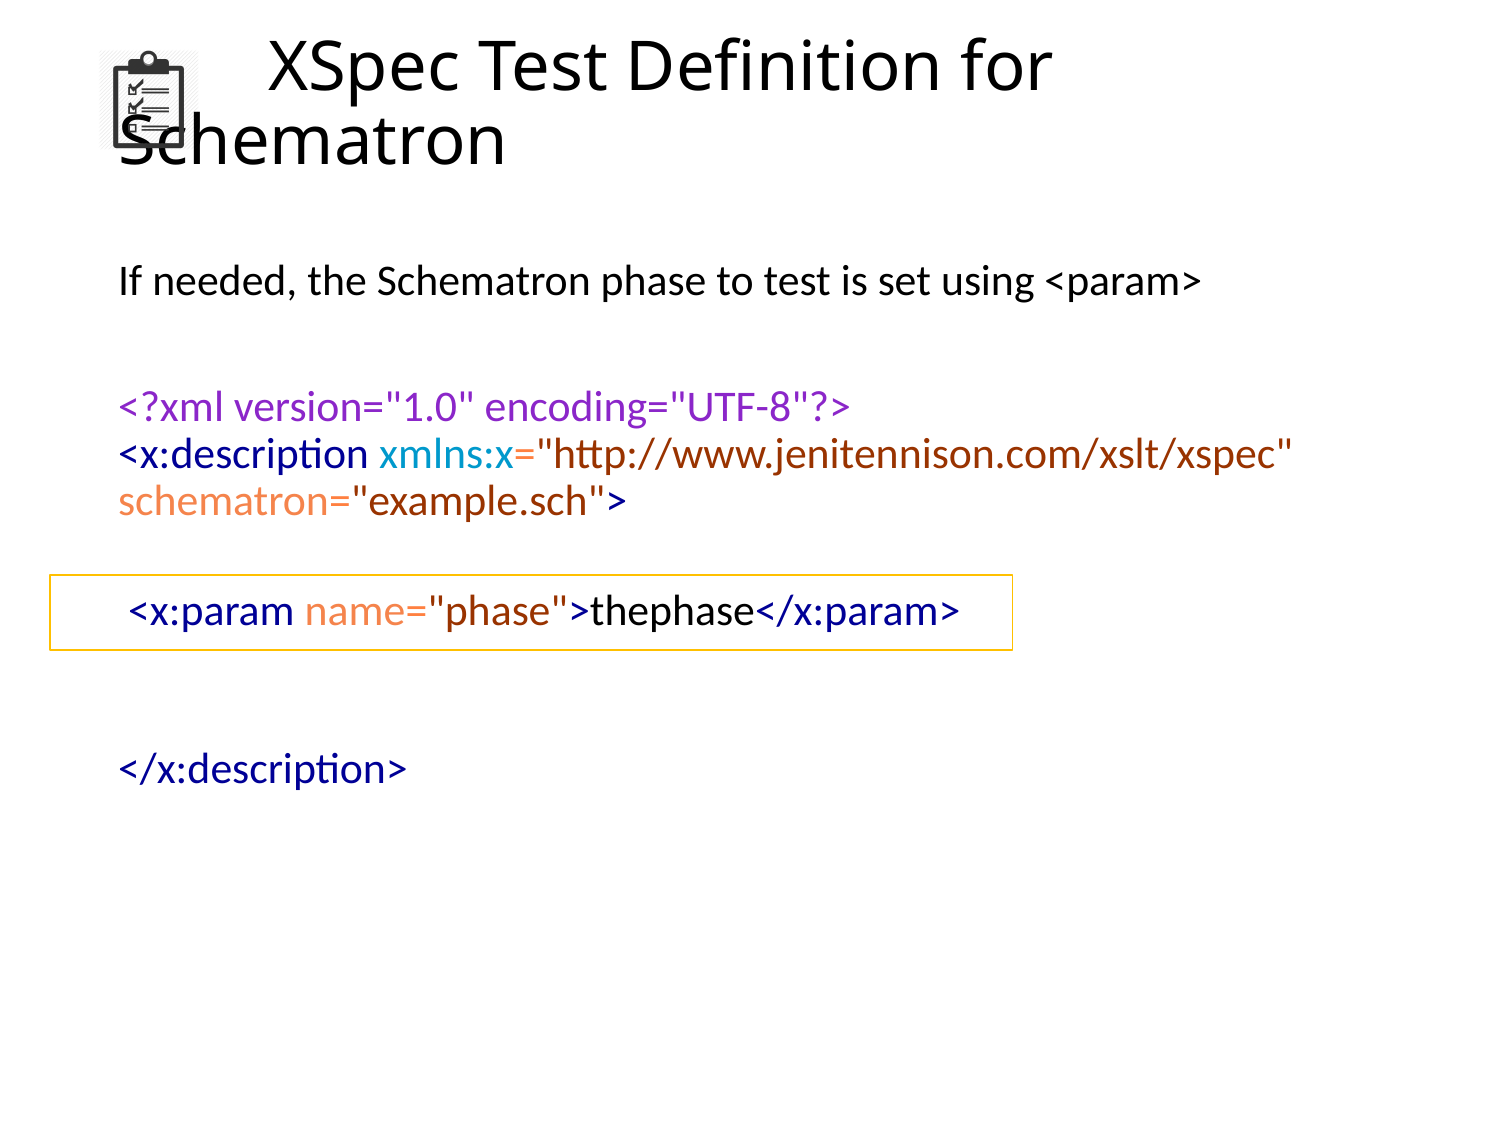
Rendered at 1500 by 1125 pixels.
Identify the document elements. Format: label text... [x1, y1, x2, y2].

title XSpec Test Definition for Schematron [199, 59, 1397, 150]
list If needed, the Schematron phase to test is set using <param> <?xml version="1.0" encoding="UTF-8"?> <x:description xmlns:x="http://www.jenitennison.com/xslt/xspec" schematron="example.sch"> <x:param name="phase">thephase</x:param> </x:description> [103, 249, 1397, 1014]
picture [98, 49, 199, 150]
text_box [49, 574, 1013, 650]
